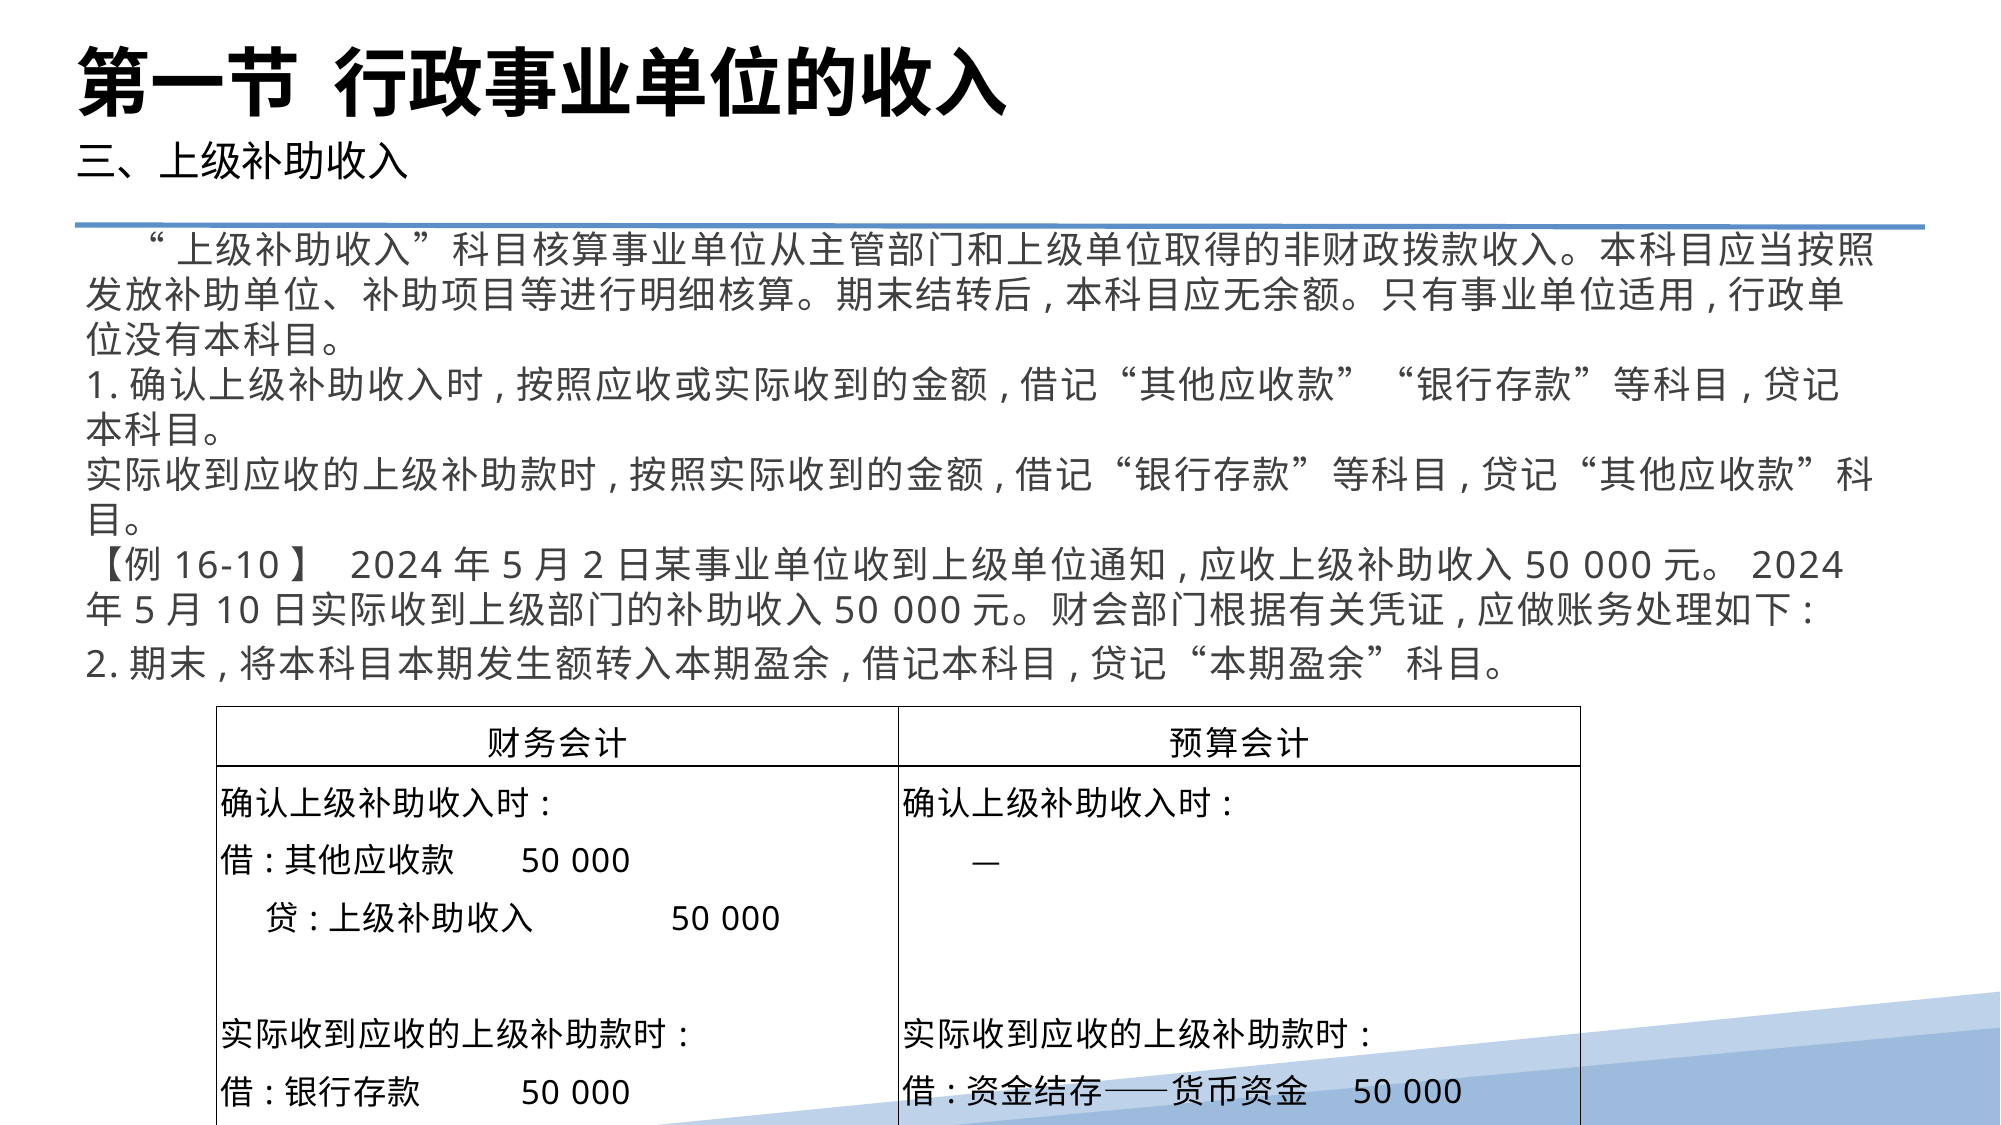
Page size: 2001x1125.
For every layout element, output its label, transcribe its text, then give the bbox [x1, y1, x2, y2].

table_header 财务会计 [217, 707, 898, 765]
table_cell 确认上级补助收入时: 借:其他应收款 50 000 贷:上级补助收入 50 000 实际收到应收的上级补助款时: 借:银行存款 50 000 贷:其他应收款 50 000 [217, 767, 898, 1125]
text_box 第一节 行政事业单位的收入 [75, 24, 1925, 124]
text_box “上级补助收入”科目核算事业单位从主管部门和上级单位取得的非财政拨款收入。本科目应当按照发放补助单位、补助项目等进行明细核算。期末结转后,本科目应无余额。只有事业单位适用,行政单位没有本科目。 1.确认上级补助收入时,按照应收或实际收到的金额,借记“其他应收款”“银行存款”等科目,贷记本科目。 实际收到应收的上级补助款时,按照实际收到的金额,借记“银行存款”等科目,贷记“其他应收款”科目。 【例16-10】 2024年5月2日某事业单位收到上级单位通知,应收上级补助收入50 000元。2024年5月10日实际收到上级部门的补助收入50 000元。财会部门根据有关凭证,应做账务处理如下: 2.期末,将本科目本期发生额转入本期盈余,借记本科目,贷记“本期盈余”科目。 [75, 228, 1891, 698]
text_box “上级补助收入”科目核算事业单位从主管部门和上级单位取得的非财政拨款收入。本科目应当按照发放补助单位、补助项目等进行明细核算。期末结转后,本科目应无余额。只有事业单位适用,行政单位没有本科目。 1.确认上级补助收入时,按照应收或实际收到的金额,借记“其他应收款”“银行存款”等科目,贷记本科目。 实际收到应收的上级补助款时,按照实际收到的金额,借记“银行存款”等科目,贷记“其他应收款”科目。 【例16-10】 2024年5月2日某事业单位收到上级单位通知,应收上级补助收入50 000元。2024年5月10日实际收到上级部门的补助收入50 000元。财会部门根据有关凭证,应做账务处理如下: 2.期末,将本科目本期发生额转入本期盈余,借记本科目,贷记“本期盈余”科目。 [75, 214, 1891, 224]
text_box 三、上级补助收入 [75, 124, 1925, 200]
table_cell 确认上级补助收入时: — 实际收到应收的上级补助款时: 借:资金结存——货币资金 50 000 贷:上级补助预算收入 50 000 [899, 767, 1580, 991]
table_header 预算会计 [899, 707, 1580, 765]
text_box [656, 991, 2000, 1125]
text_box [74, 224, 1925, 228]
